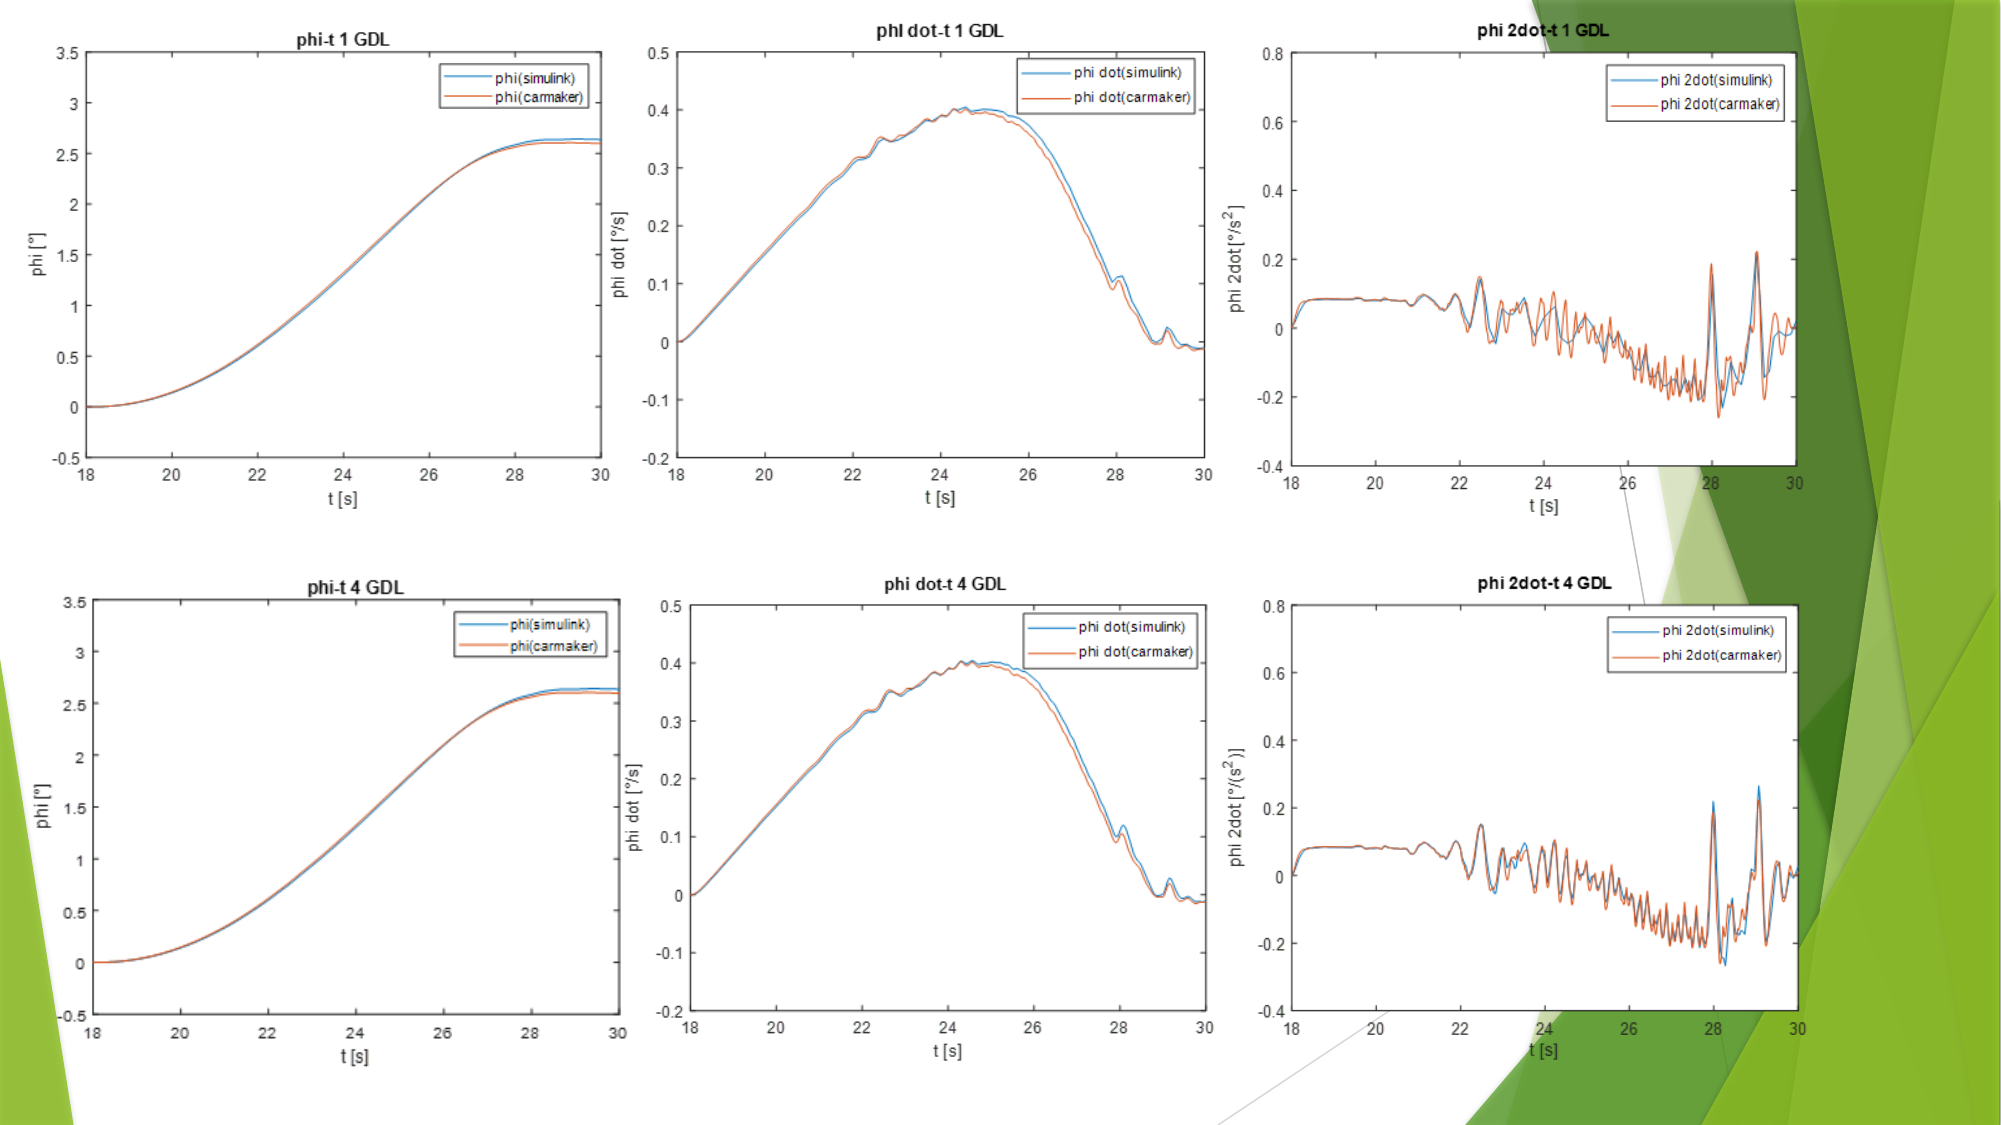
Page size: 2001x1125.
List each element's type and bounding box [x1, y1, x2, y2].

picture [4, 561, 1861, 1072]
picture [0, 14, 1859, 522]
